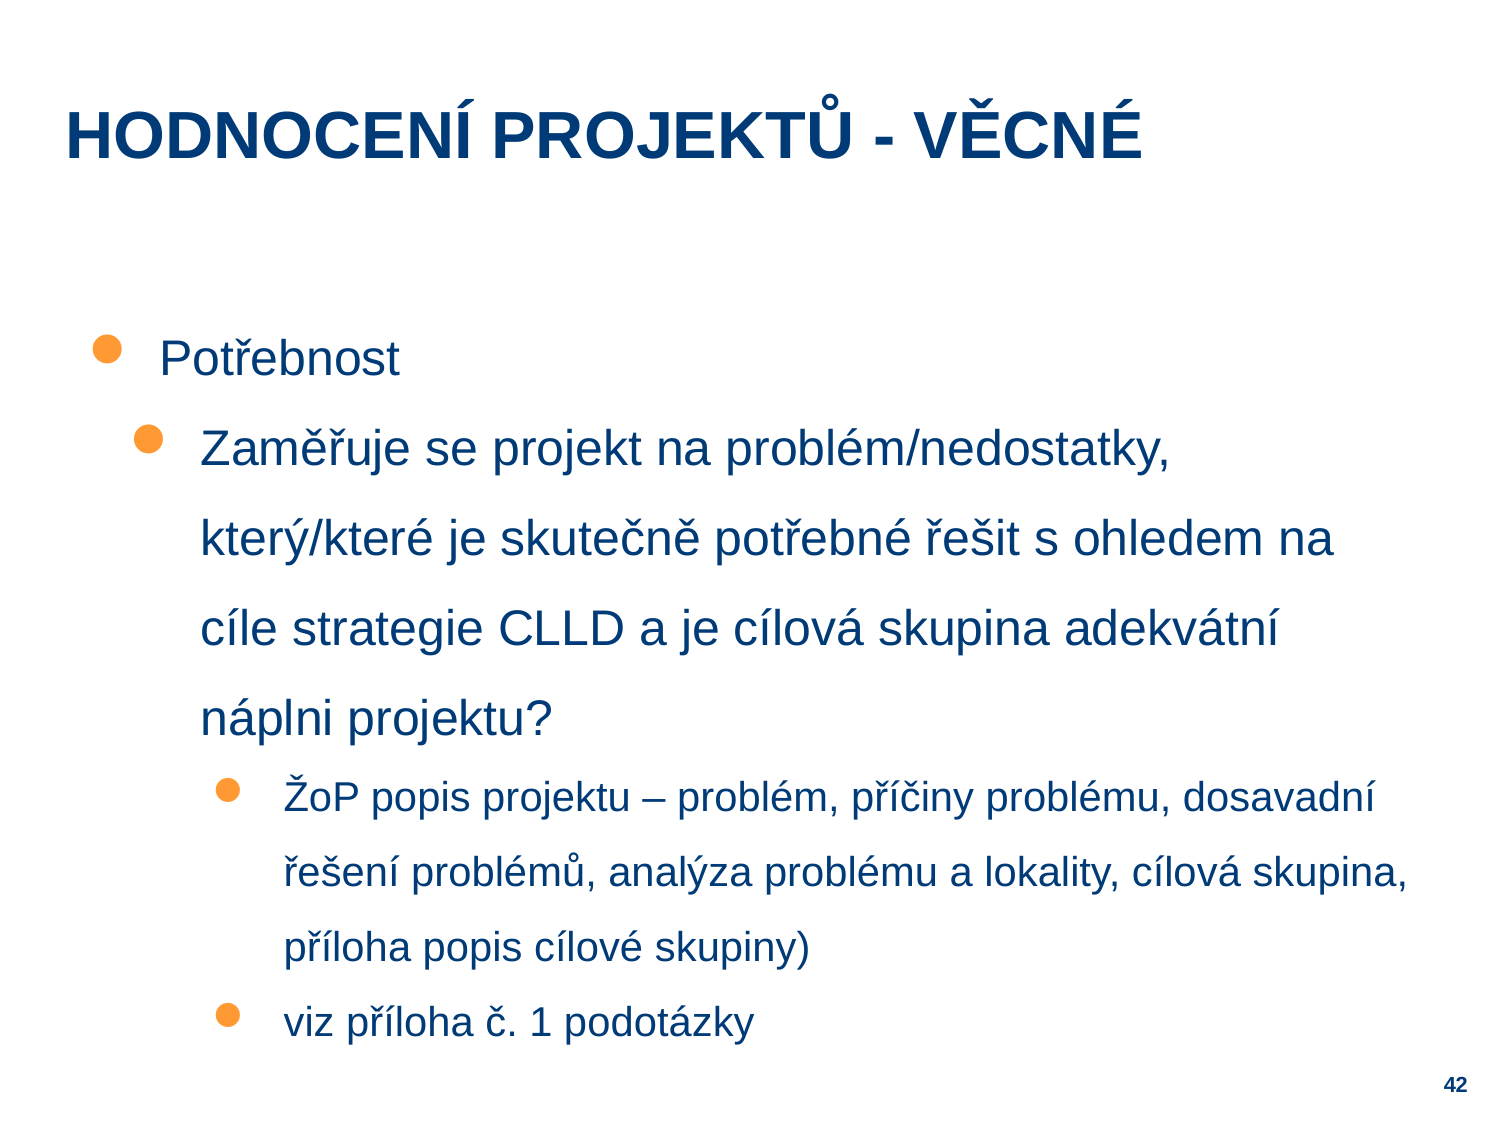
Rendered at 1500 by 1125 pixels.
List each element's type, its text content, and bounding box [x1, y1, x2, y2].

slide_number 42 [1417, 1068, 1495, 1099]
title Hodnocení projektů - věcné [59, 42, 1441, 220]
list Potřebnost Zaměřuje se projekt na problém/nedostatky, který/které je skutečně potřebné řešit s ohledem na cíle strategie CLLD a je cílová skupina adekvátní náplni projektu? ŽoP popis projektu – problém, příčiny problému, dosavadní řešení problémů, analýza problému a lokality, cílová skupina, příloha popis cílové skupiny) viz příloha č. 1 podotázky [88, 295, 1412, 1004]
